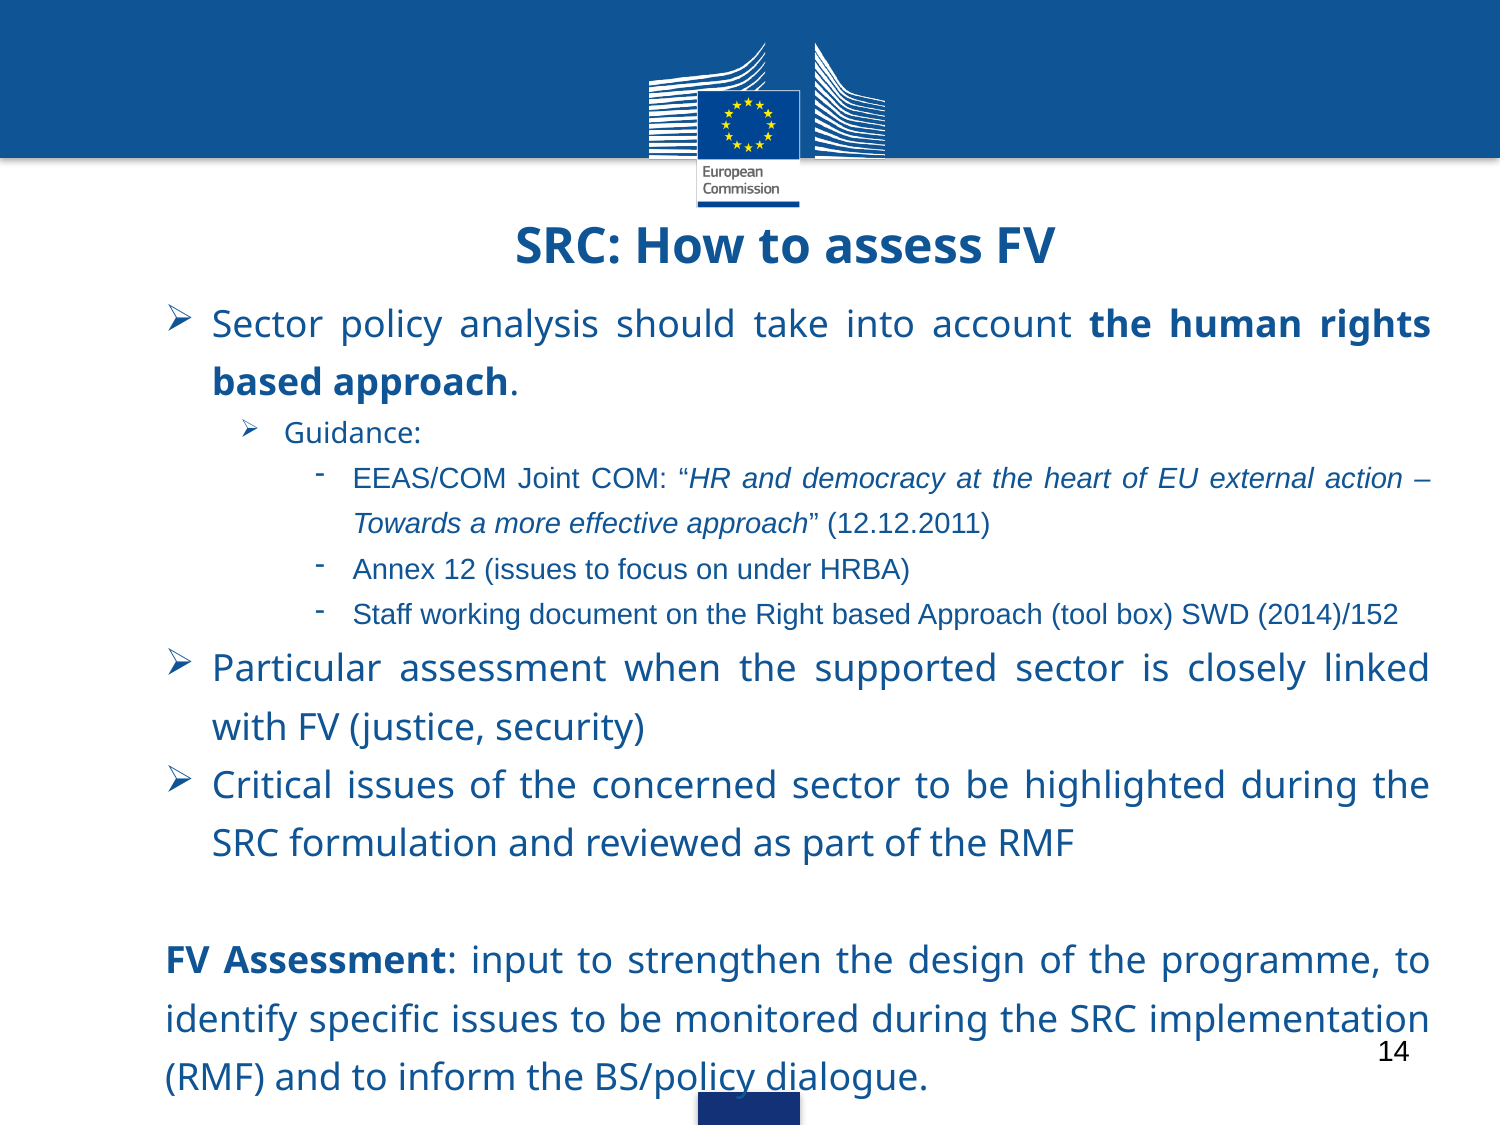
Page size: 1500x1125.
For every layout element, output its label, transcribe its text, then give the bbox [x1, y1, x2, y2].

slide_number 14 [1074, 1024, 1426, 1103]
list Sector policy analysis should take into account the human rights based approach. Guidance: EEAS/COM Joint COM: “HR and democracy at the heart of EU external action – Towards a more effective approach” (12.12.2011) Annex 12 (issues to focus on under HRBA) Staff working document on the Right based Approach (tool box) SWD (2014)/152 Particular assessment when the supported sector is closely linked with FV (justice, security) Critical issues of the concerned sector to be highlighted during the SRC formulation and reviewed as part of the RMF FV Assessment: input to strengthen the design of the programme, to identify specific issues to be monitored during the SRC implementation (RMF) and to inform the BS/policy dialogue. [74, 278, 1448, 1103]
title SRC: How to assess FV [76, 172, 1436, 278]
picture [649, 42, 885, 172]
